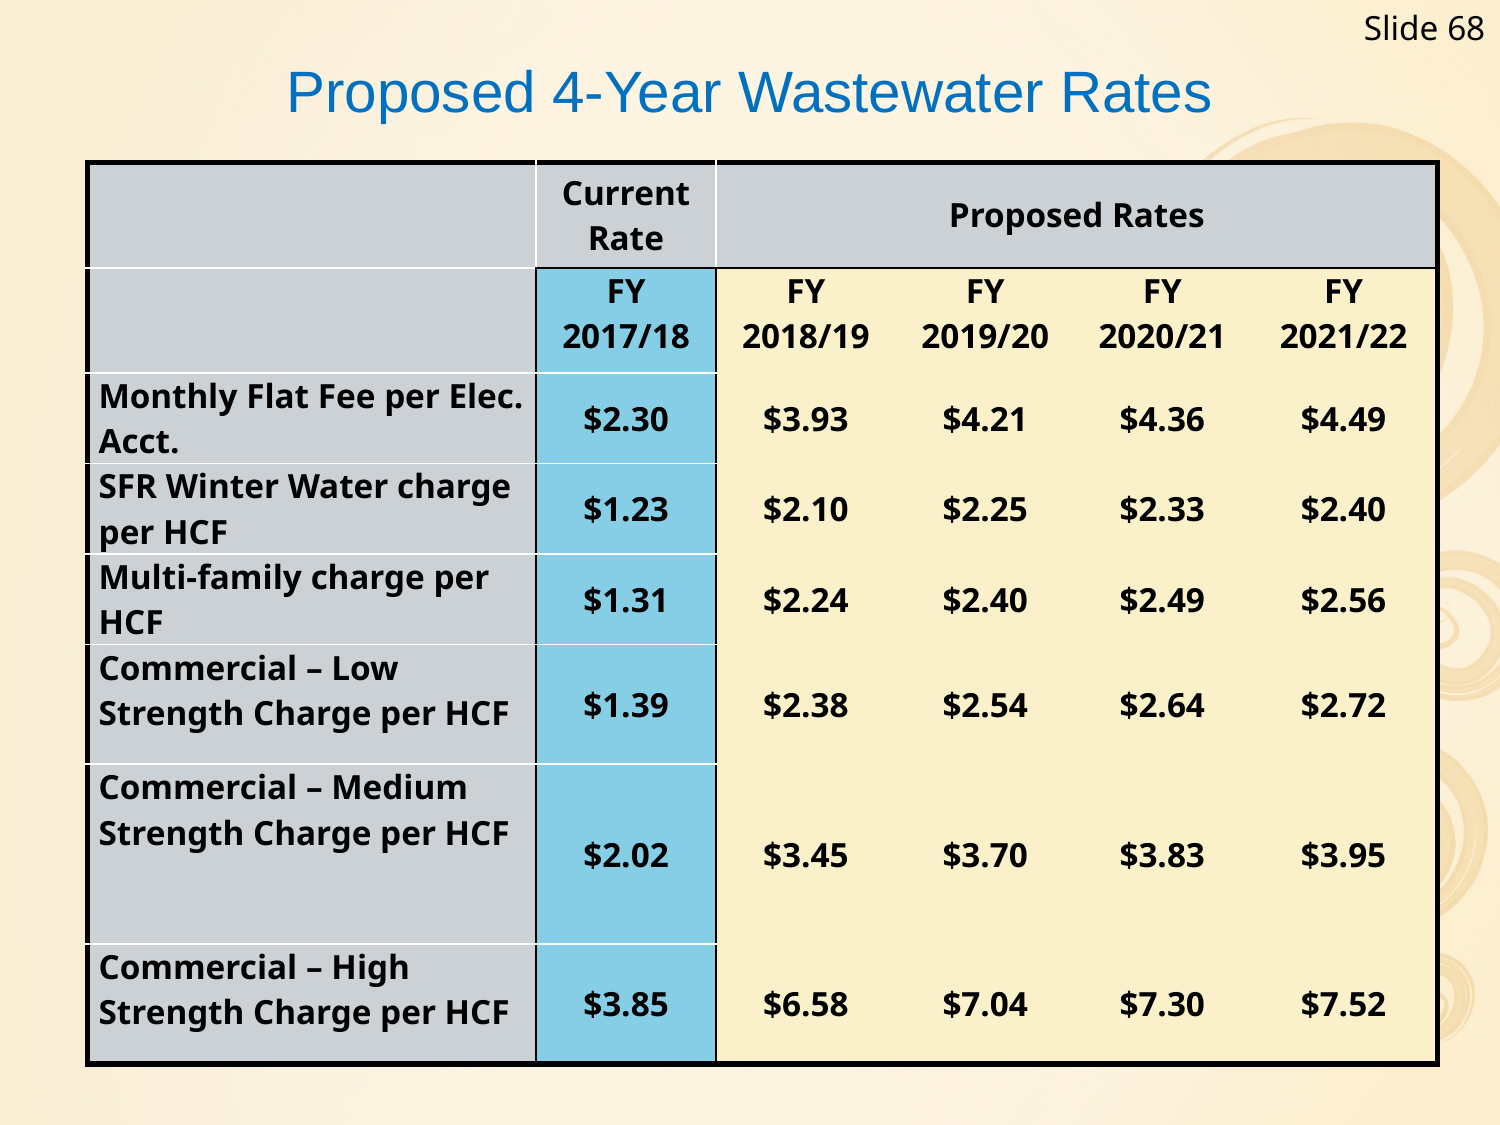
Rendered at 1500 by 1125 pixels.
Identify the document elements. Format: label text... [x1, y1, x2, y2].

table_cell $3.93 [717, 373, 896, 463]
table_cell $7.52 [1250, 944, 1435, 1061]
table_cell $2.33 [1075, 463, 1250, 554]
table_cell $2.40 [896, 554, 1075, 644]
table_cell [90, 269, 535, 372]
table_cell Monthly Flat Fee per Elec. Acct. [90, 374, 535, 463]
table_cell $4.36 [1075, 373, 1250, 463]
table_cell $2.49 [1075, 554, 1250, 644]
table_cell $6.58 [717, 944, 896, 1061]
table_cell Multi-family charge per HCF [90, 555, 535, 644]
table_cell FY 2020/21 [1075, 269, 1250, 373]
table_cell $2.24 [717, 554, 896, 644]
table_cell $7.30 [1075, 944, 1250, 1061]
table_cell $3.85 [537, 945, 715, 1061]
table_cell $3.70 [896, 764, 1075, 944]
table_cell Commercial – Low Strength Charge per HCF [90, 645, 535, 763]
table_cell $3.45 [717, 764, 896, 944]
table_cell $7.04 [896, 944, 1075, 1061]
table_cell $2.10 [717, 463, 896, 554]
table_cell $2.72 [1250, 644, 1435, 764]
text_box Proposed 4-Year Wastewater Rates [74, 26, 1425, 152]
table_cell $2.02 [537, 765, 715, 943]
text_box Slide 68 [1149, 0, 1500, 75]
table_cell $2.30 [537, 374, 715, 463]
table_cell $2.25 [896, 463, 1075, 554]
table_cell FY 2017/18 [537, 269, 715, 372]
table_header Proposed Rates [717, 165, 1435, 267]
table_cell $3.83 [1075, 764, 1250, 944]
table_cell $2.38 [717, 644, 896, 764]
table_header [90, 165, 535, 267]
table_cell FY 2019/20 [896, 269, 1075, 373]
table_cell $4.49 [1250, 373, 1435, 463]
table_cell $3.95 [1250, 764, 1435, 944]
table_cell Commercial – High Strength Charge per HCF [90, 945, 535, 1061]
table_cell $2.40 [1250, 463, 1435, 554]
picture [0, 0, 1500, 1125]
table_cell Commercial – Medium Strength Charge per HCF [90, 765, 535, 943]
table_cell $4.21 [896, 373, 1075, 463]
table_cell $1.23 [537, 464, 715, 553]
table_cell SFR Winter Water charge per HCF [90, 464, 535, 553]
table_cell $1.39 [537, 645, 715, 763]
table_cell FY 2021/22 [1250, 269, 1435, 373]
table_cell FY 2018/19 [717, 269, 896, 373]
table_cell $2.64 [1075, 644, 1250, 764]
table_header Current Rate [537, 165, 715, 267]
table_cell $1.31 [537, 555, 715, 644]
table_cell $2.56 [1250, 554, 1435, 644]
table_cell $2.54 [896, 644, 1075, 764]
